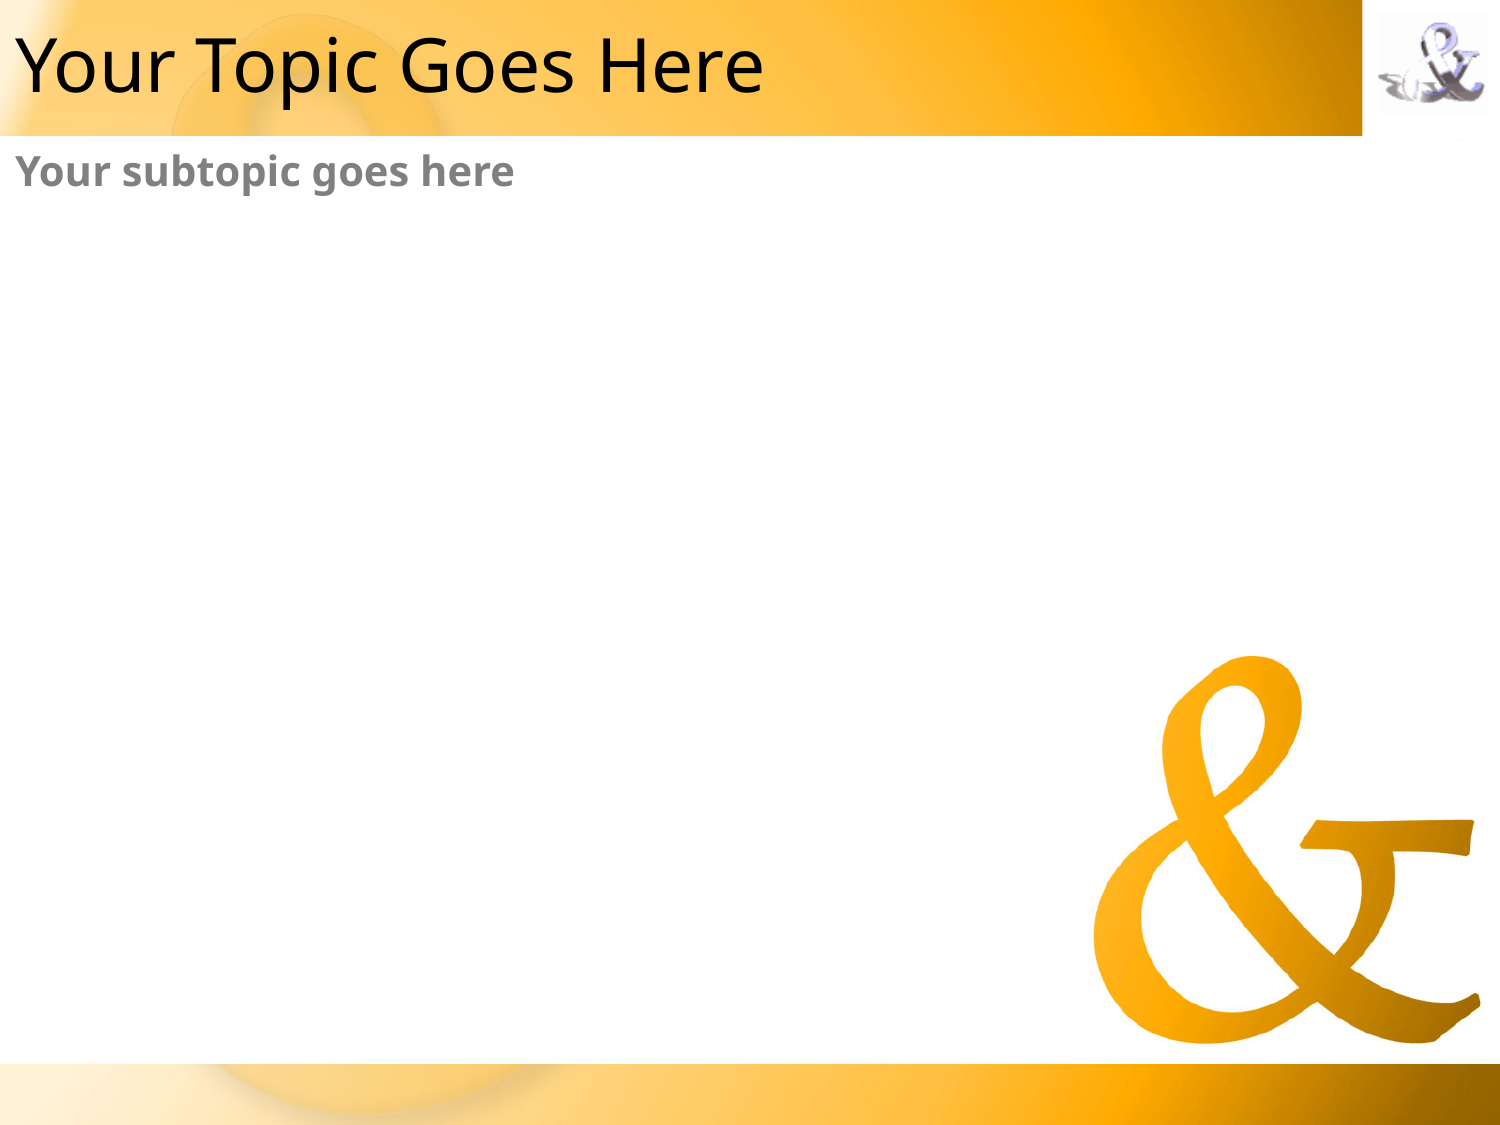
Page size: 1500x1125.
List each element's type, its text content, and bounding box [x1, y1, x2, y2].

list Your subtopic goes here [0, 137, 737, 1063]
picture [0, 126, 1500, 1125]
title Your Topic Goes Here [0, 0, 945, 126]
title Your Topic Goes Here [917, 0, 1500, 126]
